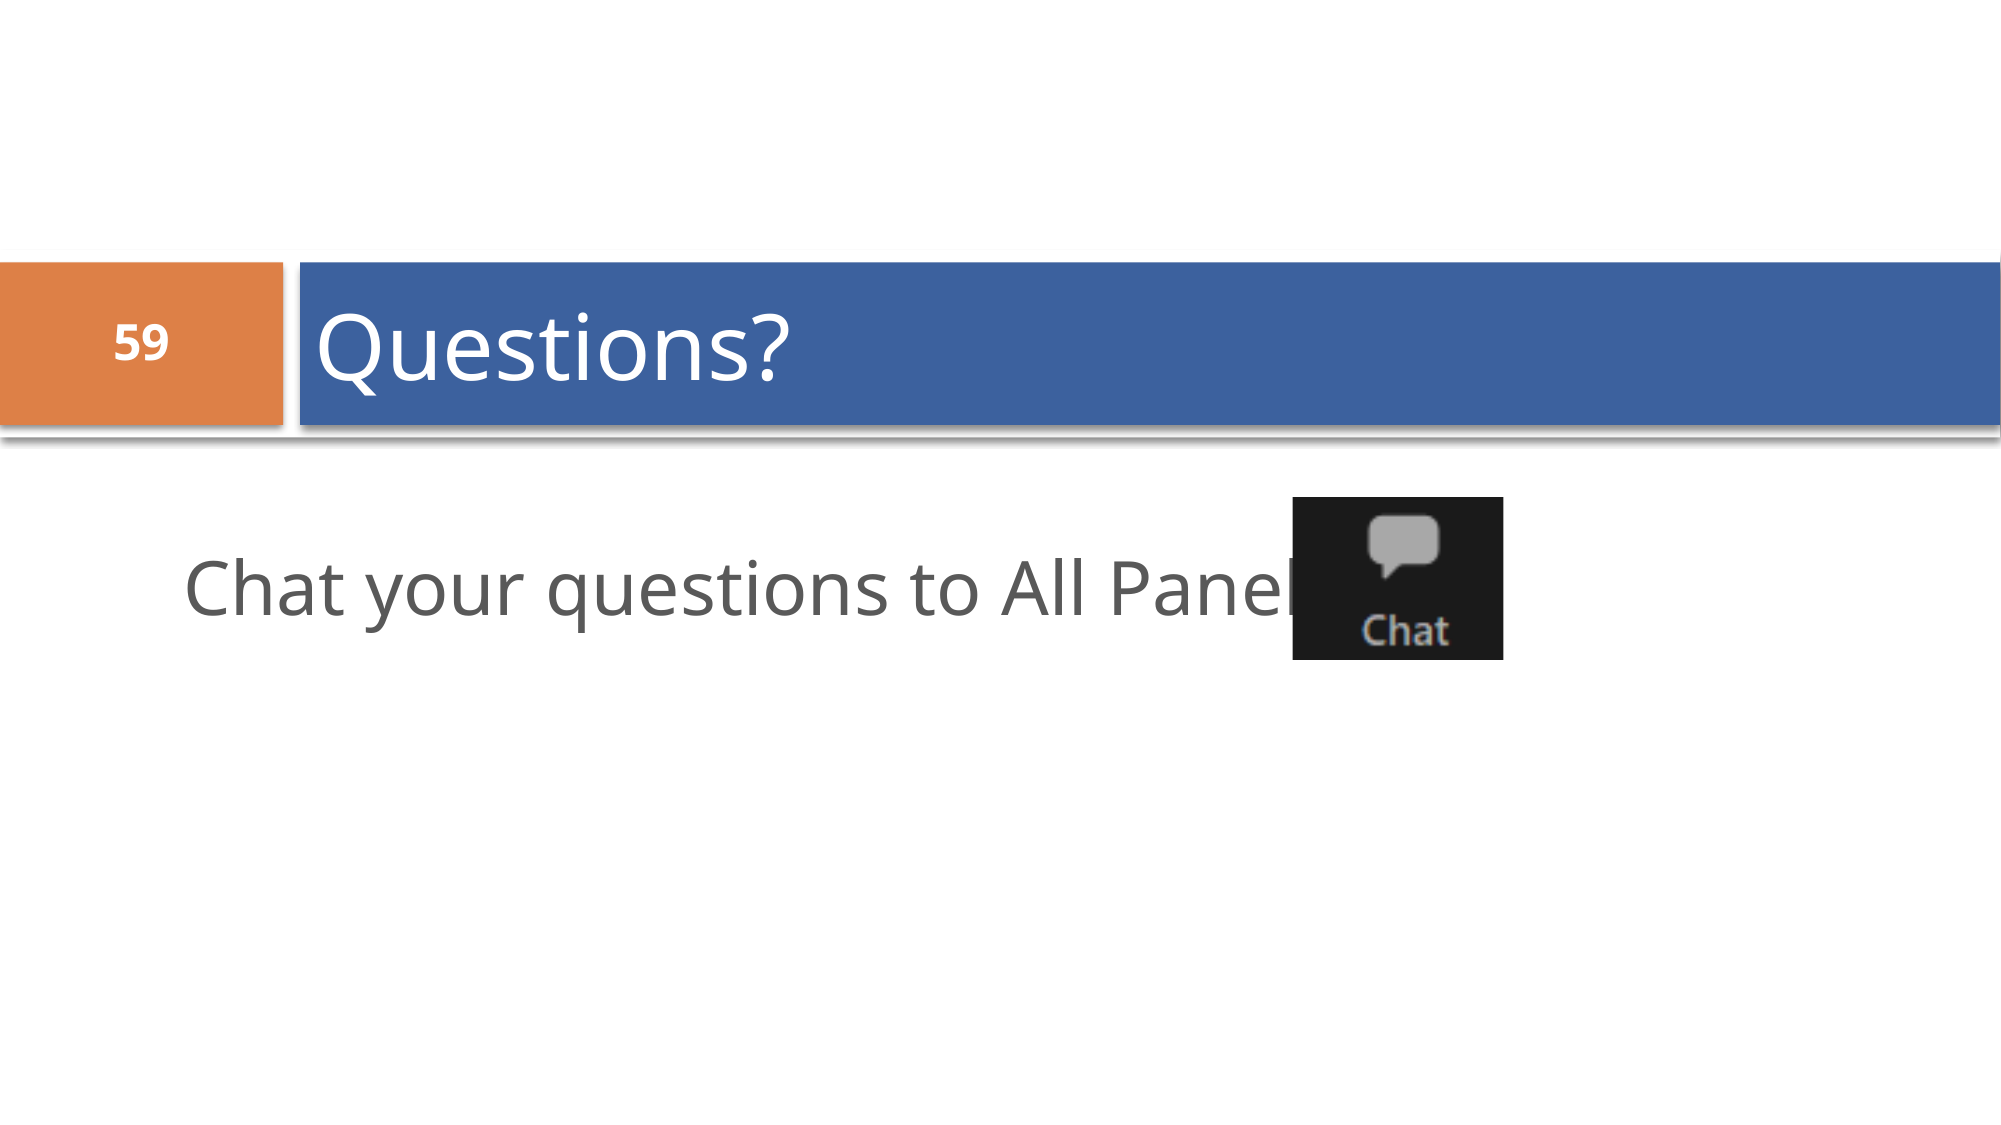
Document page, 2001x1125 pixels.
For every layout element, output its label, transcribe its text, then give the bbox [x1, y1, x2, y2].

slide_number 59 [0, 287, 284, 403]
picture [1292, 497, 1504, 661]
list Chat your questions to All Panelists. [168, 532, 1806, 1069]
title Questions? [300, 262, 1967, 425]
